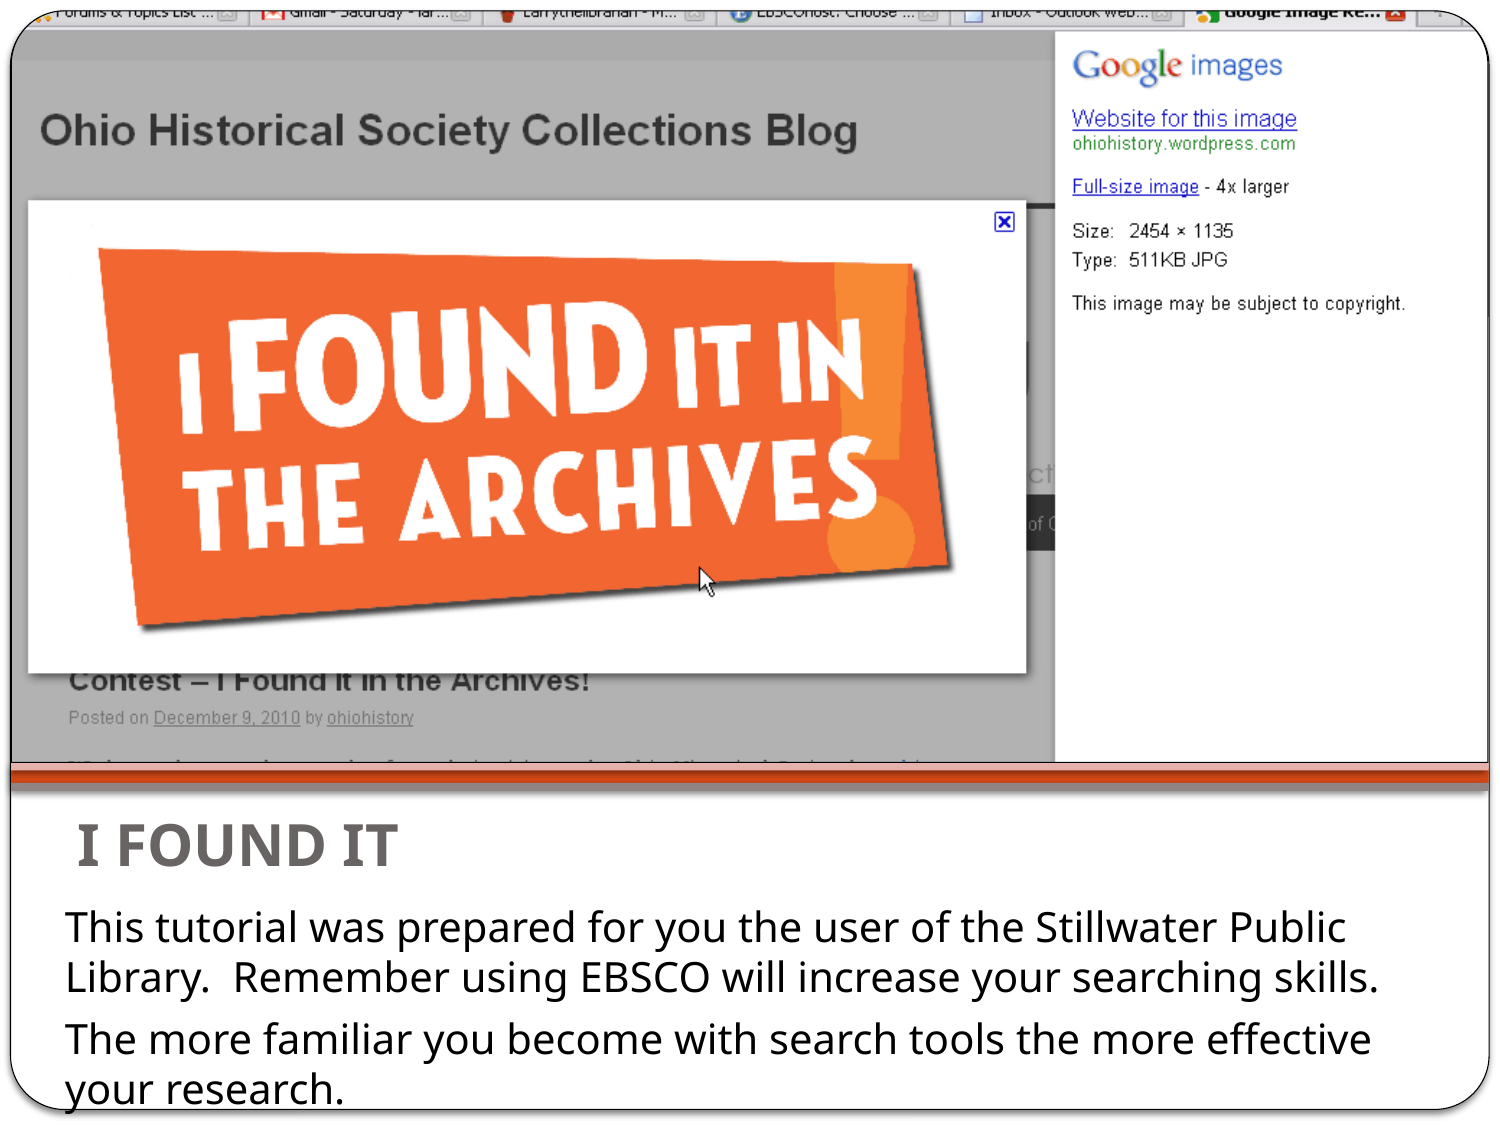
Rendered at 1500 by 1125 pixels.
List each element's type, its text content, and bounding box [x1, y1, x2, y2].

list This tutorial was prepared for you the user of the Stillwater Public Library. Remember using EBSCO will increase your searching skills. The more familiar you become with search tools the more effective your research. [50, 893, 1425, 1075]
title I FOUND IT [62, 803, 1350, 890]
picture [10, 10, 1489, 763]
